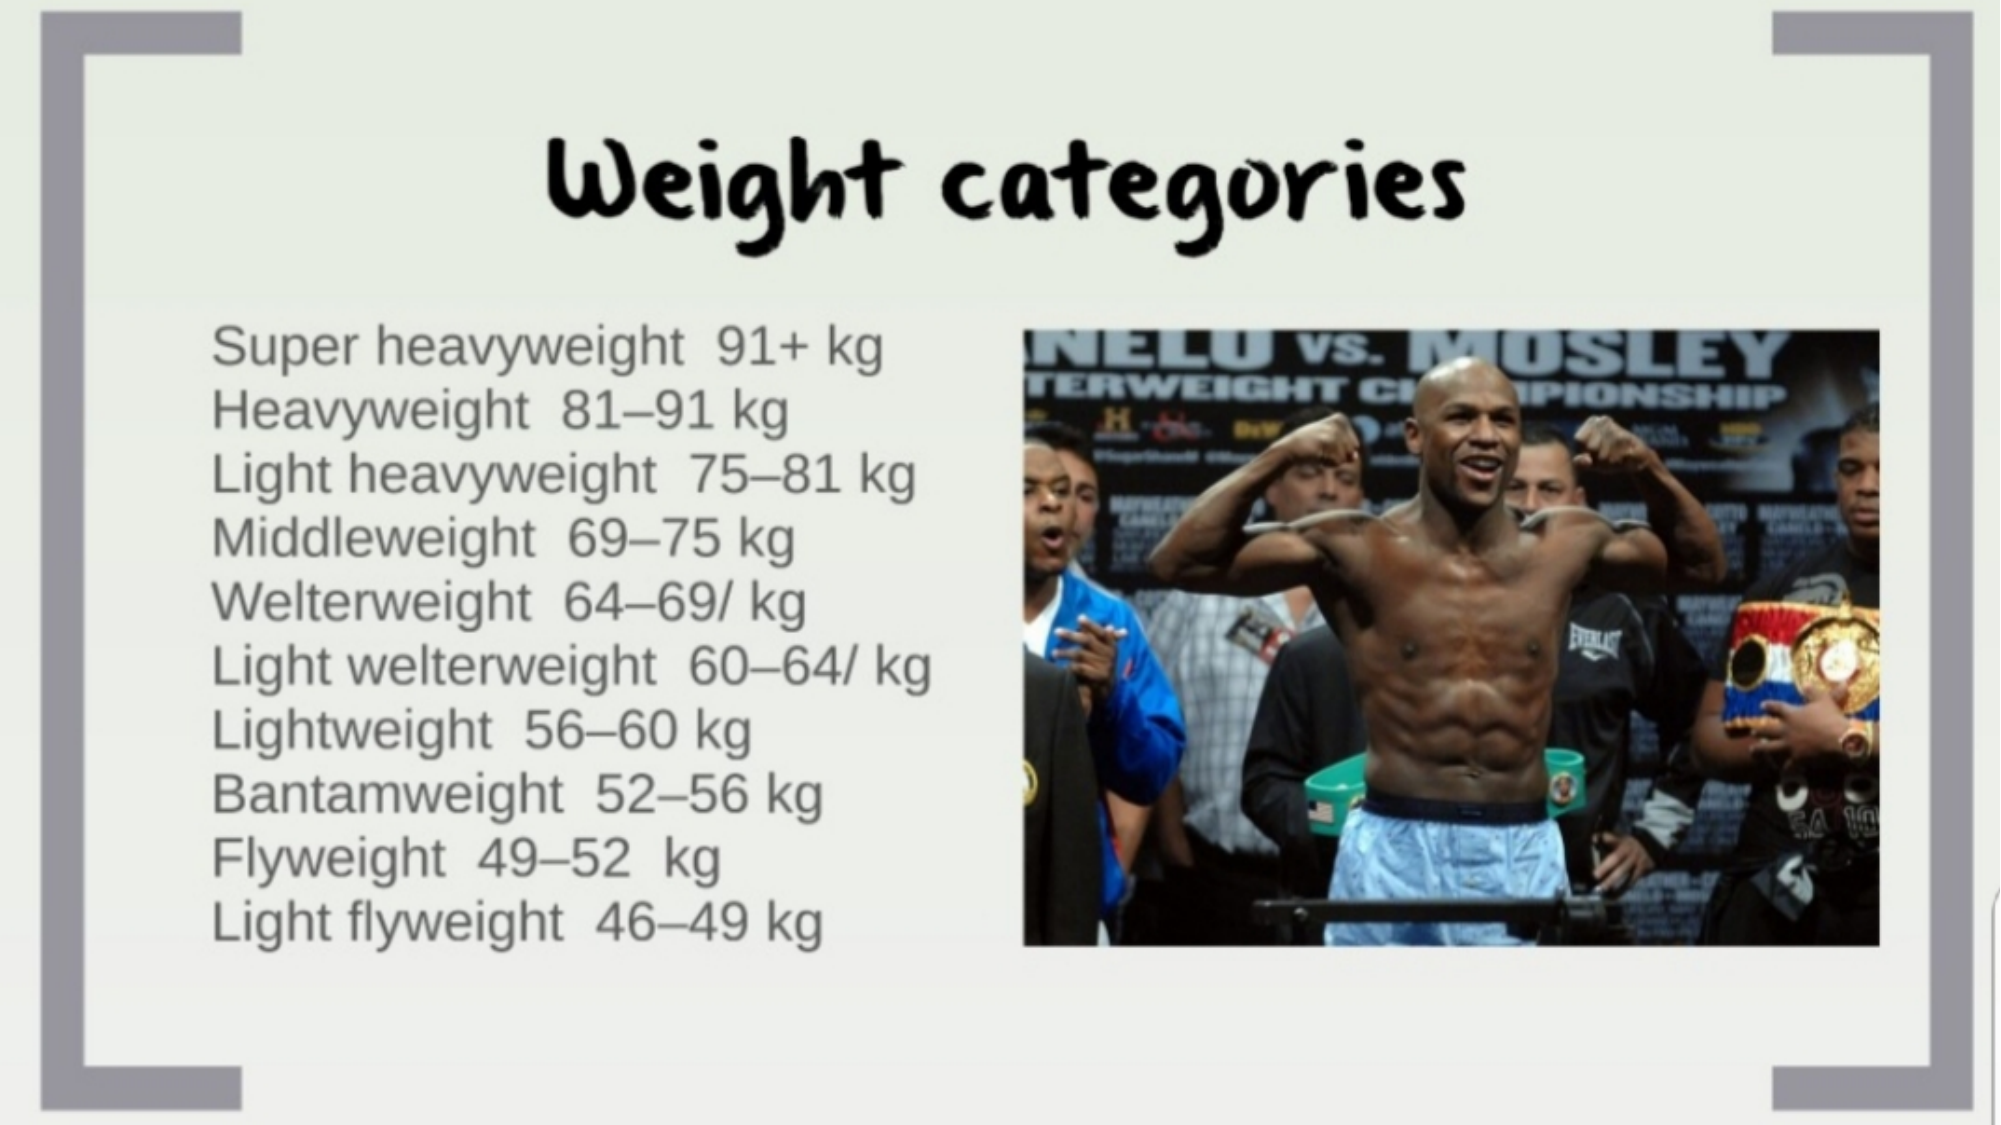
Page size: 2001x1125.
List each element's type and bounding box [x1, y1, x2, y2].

list [0, 0, 2000, 1125]
